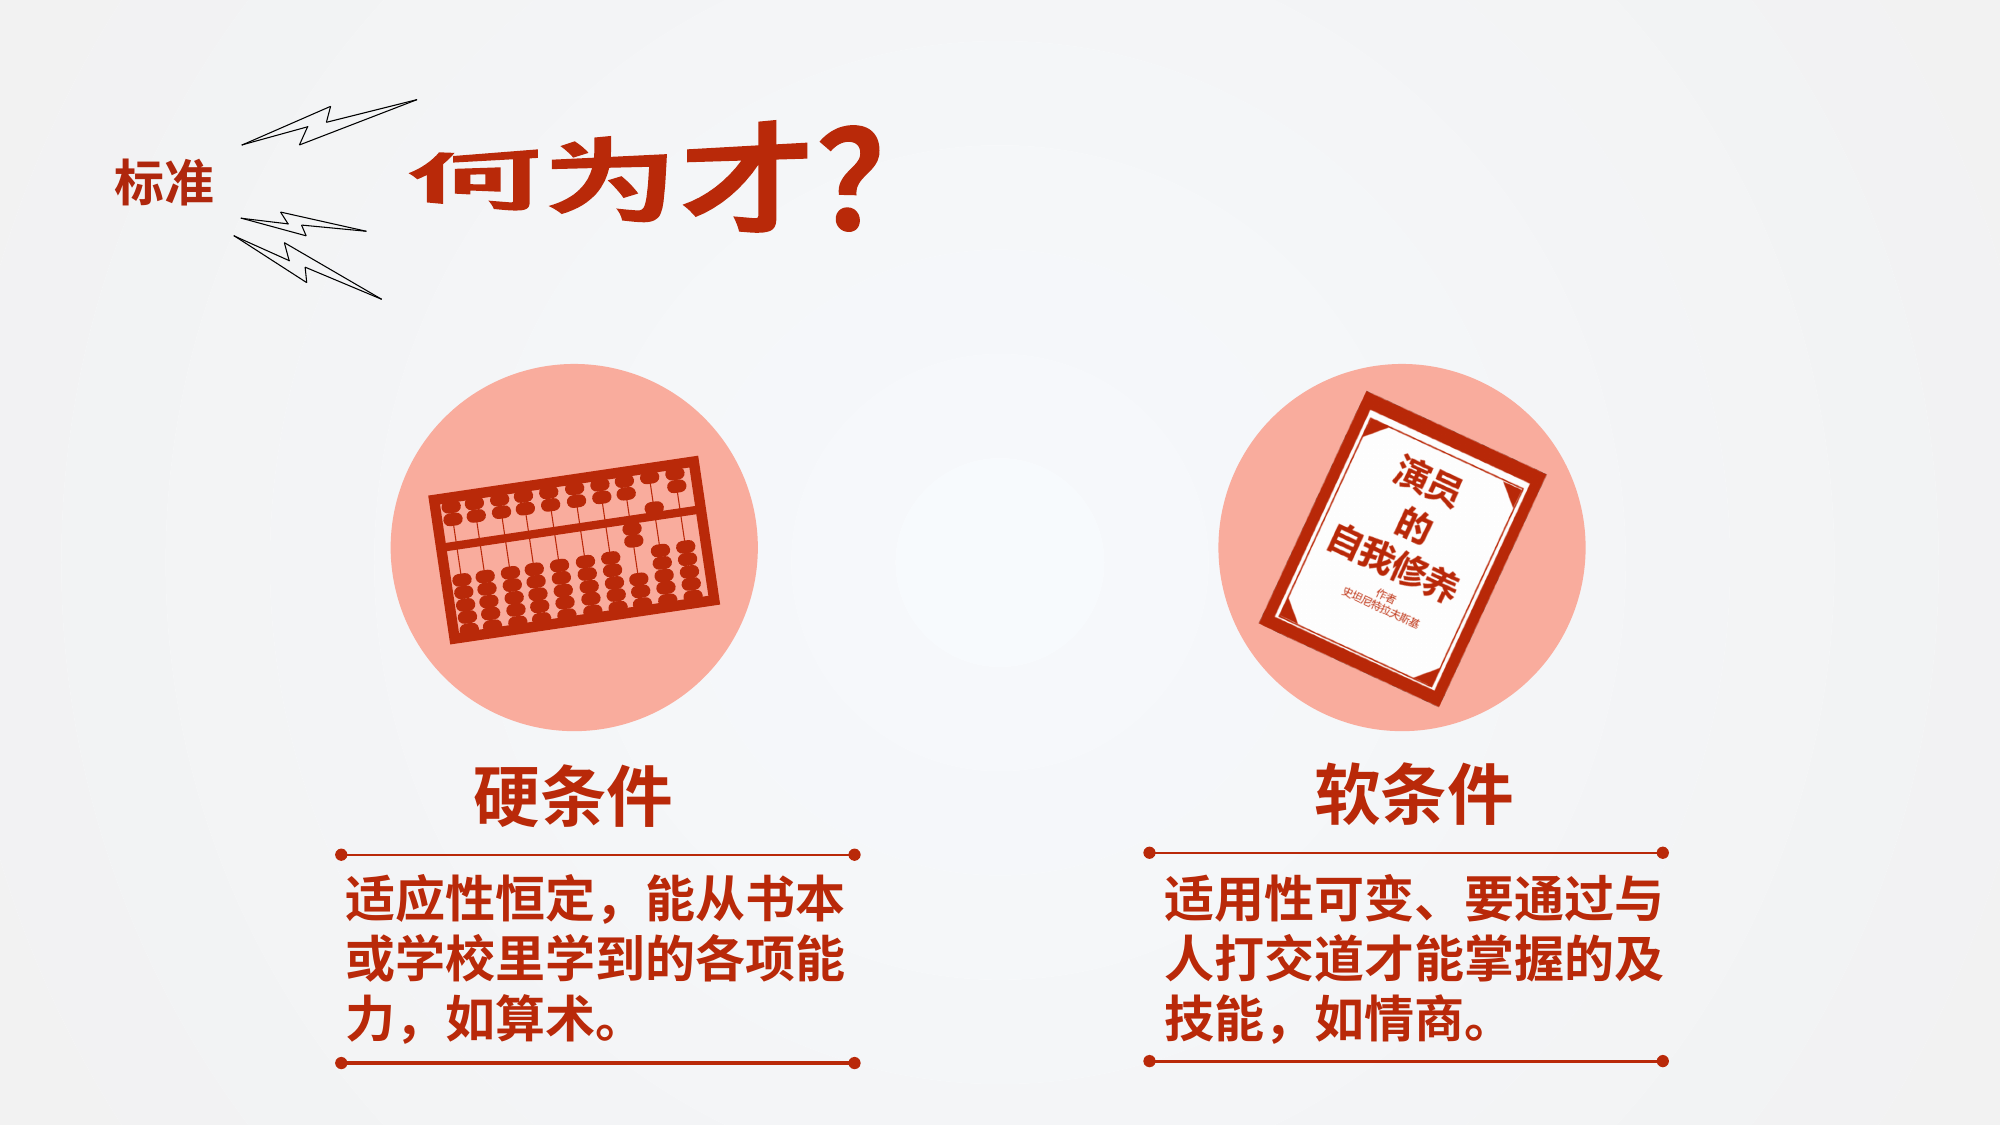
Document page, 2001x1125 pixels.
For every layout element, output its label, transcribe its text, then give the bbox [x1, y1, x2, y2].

text_box 硬条件 [458, 747, 693, 843]
text_box 适用性可变、要通过与人打交道才能掌握的及技能，如情商。 [1149, 860, 1703, 1115]
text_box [92, 99, 417, 289]
text_box 软条件 [1299, 745, 1553, 840]
text_box [389, 362, 759, 733]
text_box [1217, 362, 1587, 733]
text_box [442, 480, 706, 621]
text_box 适应性恒定，能从书本或学校里学到的各项能力，如算术。 [330, 860, 866, 1115]
picture [1254, 387, 1551, 710]
